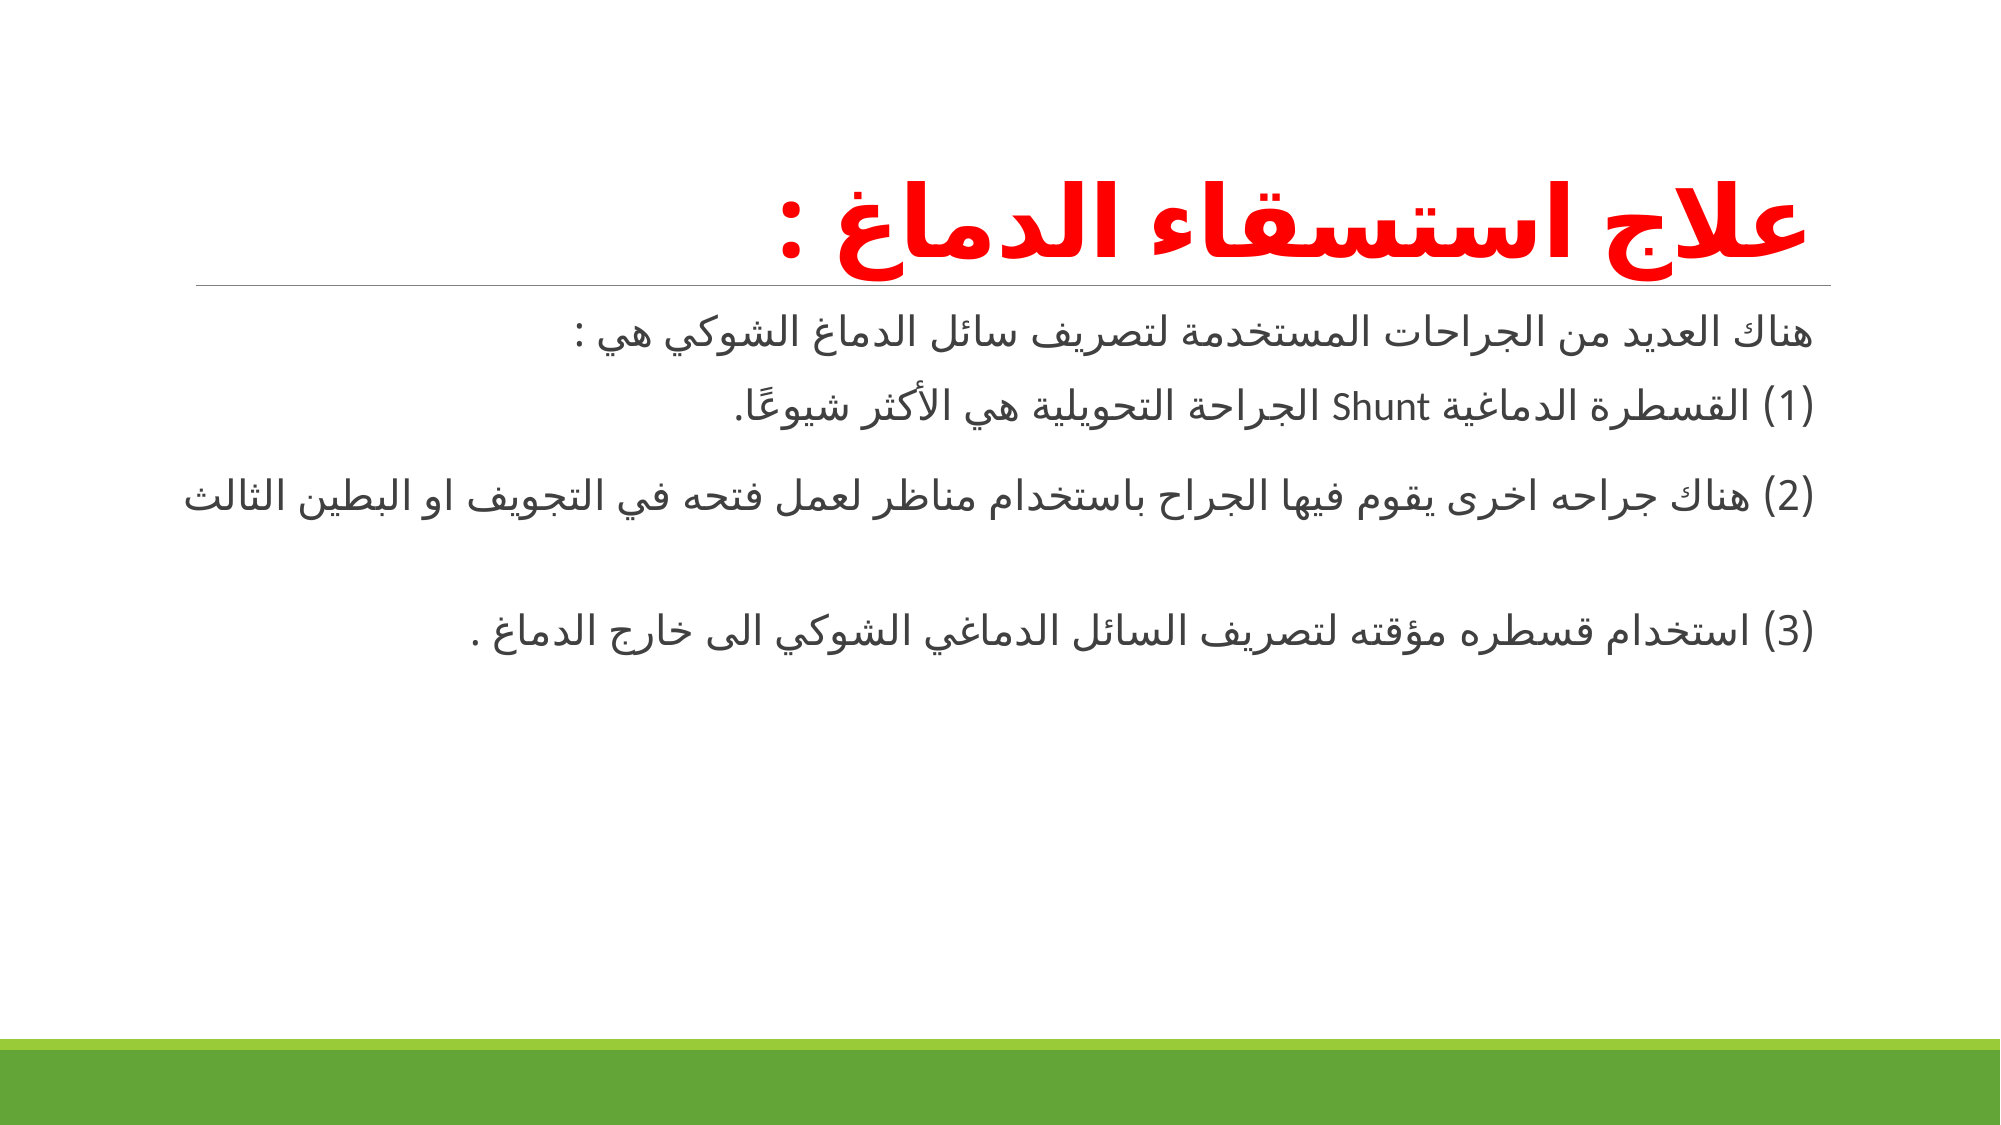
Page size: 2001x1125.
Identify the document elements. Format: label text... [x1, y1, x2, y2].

list هناك العديد من الجراحات المستخدمة لتصريف سائل الدماغ الشوكي هي : (1) القسطرة الدماغية Shunt الجراحة التحويلية هي الأكثر شيوعًا. (2) هناك جراحه اخرى يقوم فيها الجراح باستخدام مناظر لعمل فتحه في التجويف او البطين الثالث (3) استخدام قسطره مؤقته لتصريف السائل الدماغي الشوكي الى خارج الدماغ . [180, 302, 1830, 963]
title علاج استسقاء الدماغ : [180, 47, 1830, 285]
